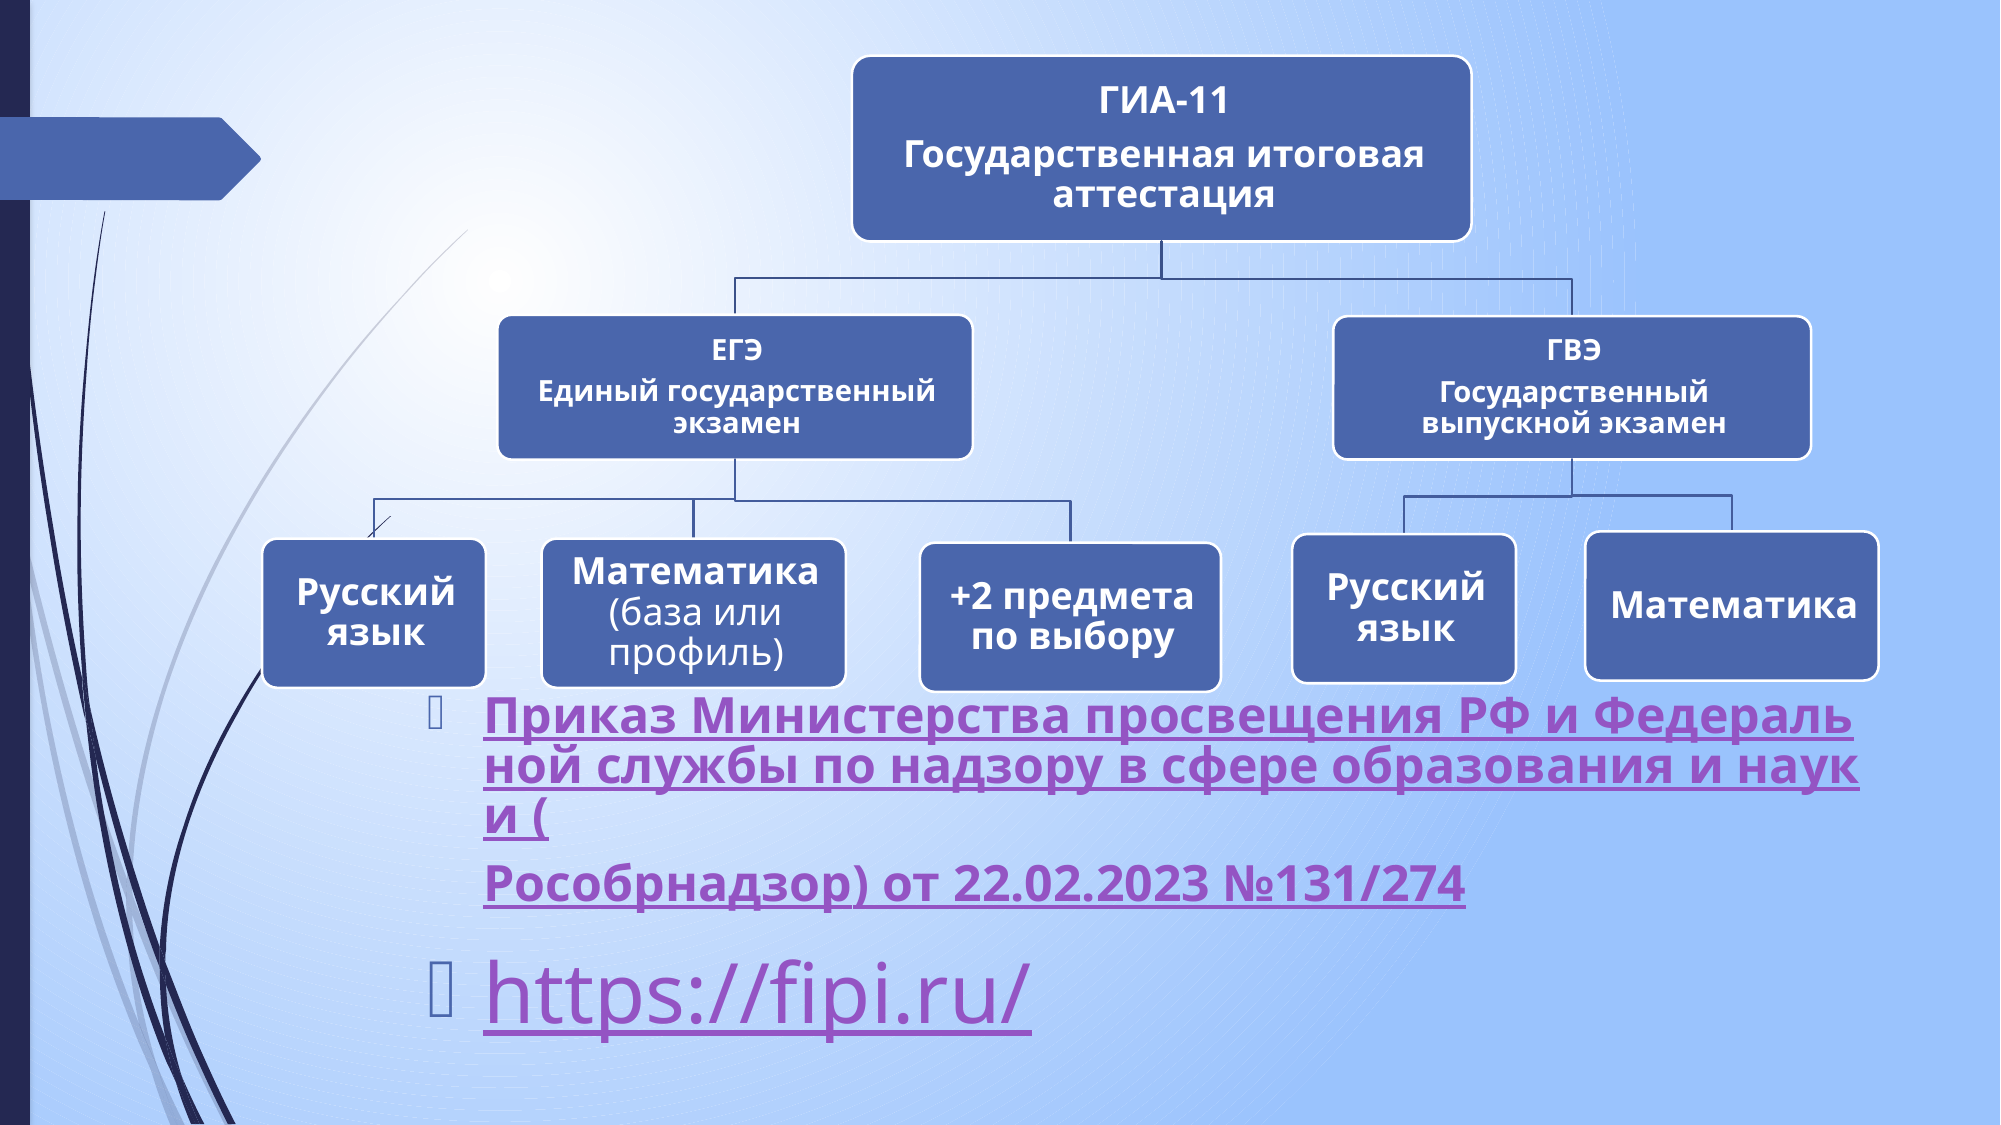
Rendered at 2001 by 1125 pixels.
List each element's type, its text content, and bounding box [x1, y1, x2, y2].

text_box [261, 19, 1879, 1008]
subtitle Приказ Министерства просвещения РФ и Федеральной службы по надзору в сфере образования и науки (Рособрнадзор) от 22.02.2023 №131/274 https://fipi.ru/ [412, 675, 1894, 1110]
